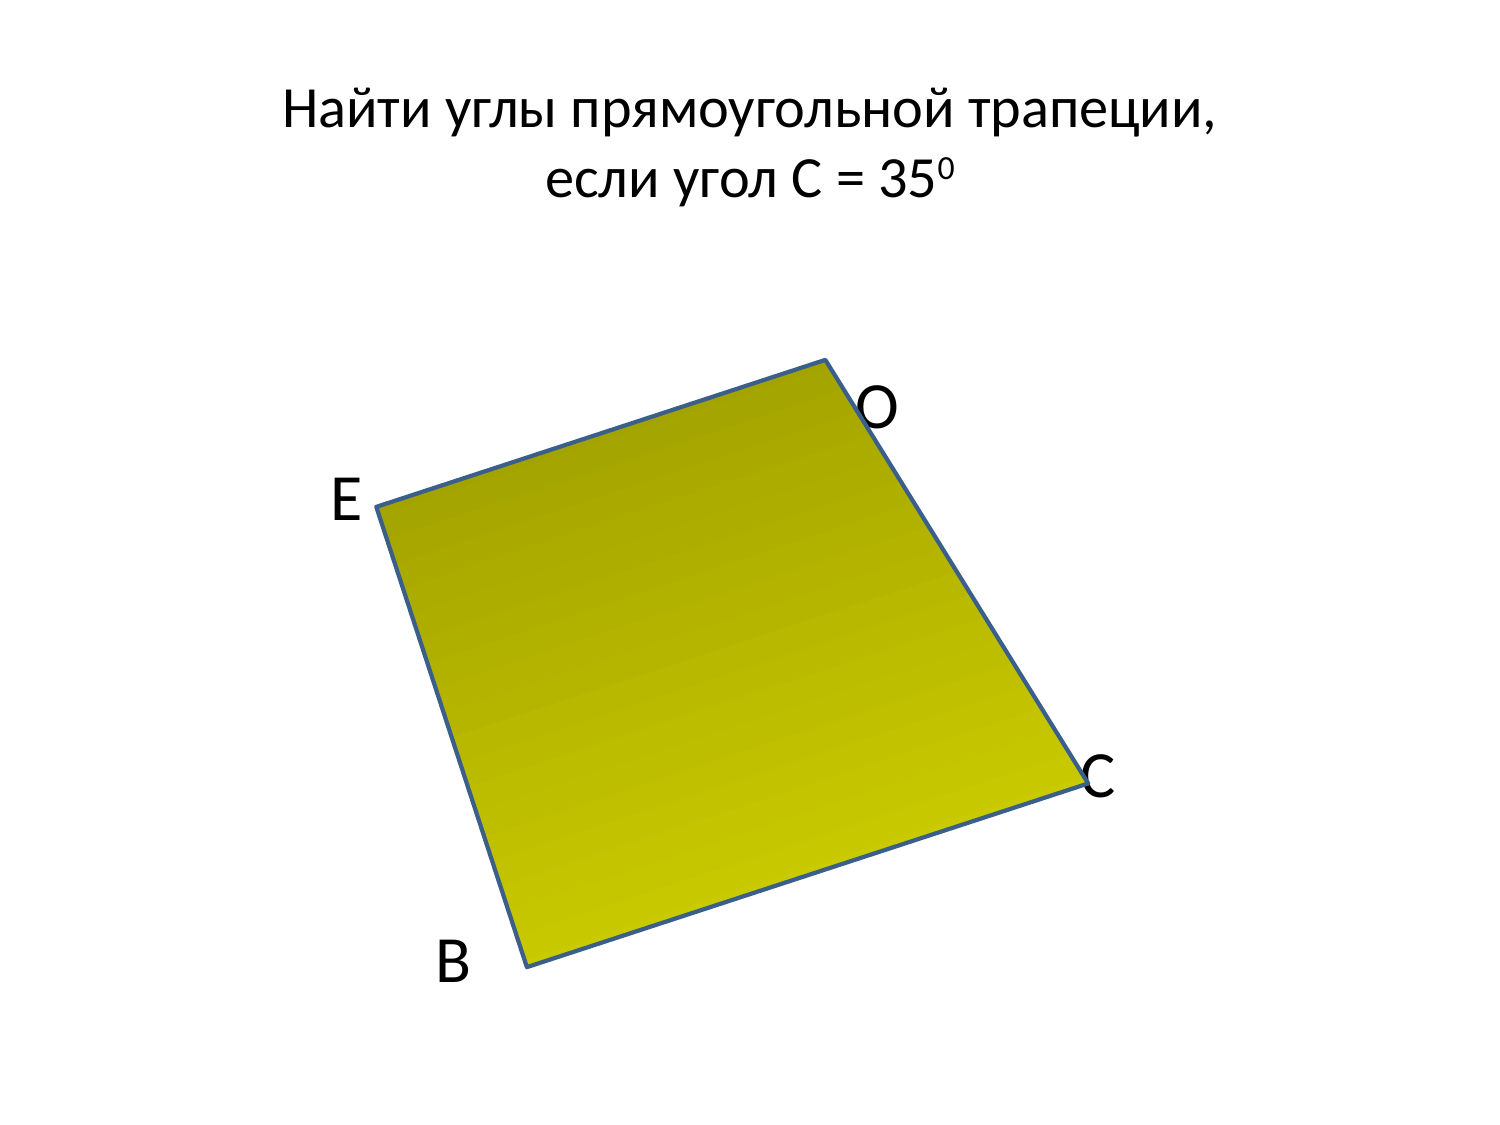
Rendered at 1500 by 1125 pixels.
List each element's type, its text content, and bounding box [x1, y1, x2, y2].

title Найти углы прямоугольной трапеции, если угол С = 350 [75, 45, 1425, 233]
list О Е С В [75, 262, 1425, 1005]
text_box [374, 357, 1091, 970]
